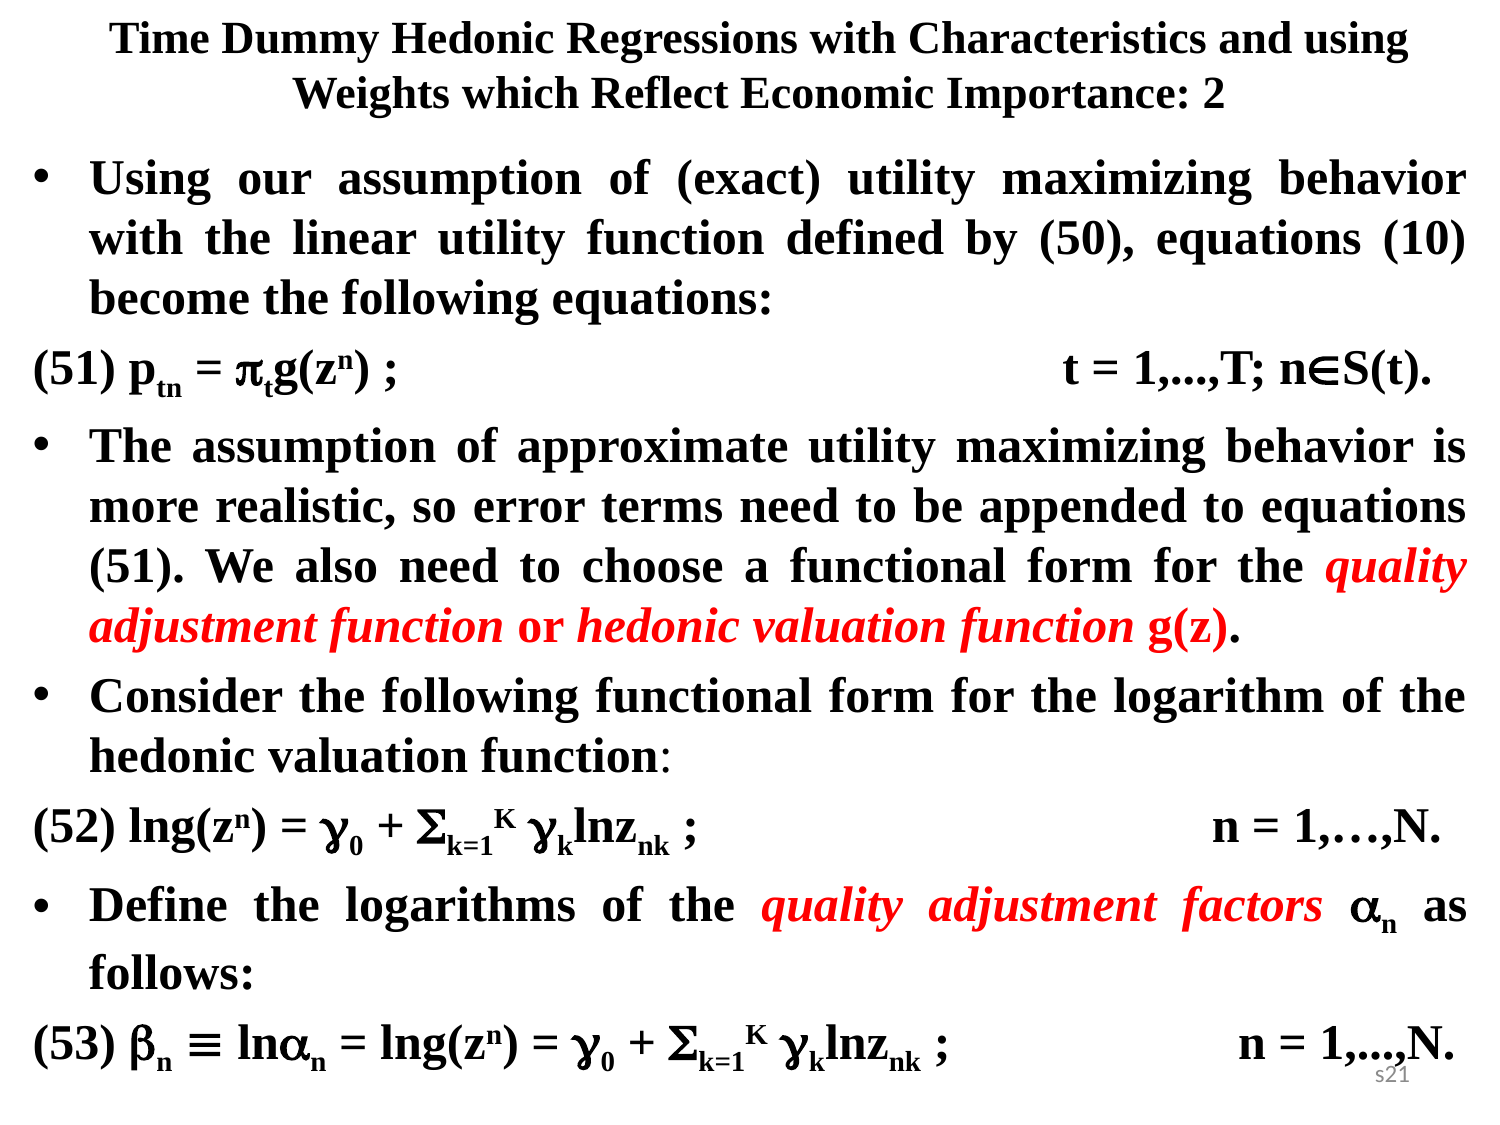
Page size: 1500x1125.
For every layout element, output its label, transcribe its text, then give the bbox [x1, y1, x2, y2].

title Time Dummy Hedonic Regressions with Characteristics and using Weights which Reflect Economic Importance: 2 [17, 0, 1500, 126]
list Using our assumption of (exact) utility maximizing behavior with the linear utility function defined by (50), equations (10) become the following equations: (51) ptn = tg(zn) ; t = 1,...,T; nS(t). The assumption of approximate utility maximizing behavior is more realistic, so error terms need to be appended to equations (51). We also need to choose a functional form for the quality adjustment function or hedonic valuation function g(z). Consider the following functional form for the logarithm of the hedonic valuation function: (52) lng(zn) = 0 + k=1K klnznk ; n = 1,…,N. Define the logarithms of the quality adjustment factors n as follows: (53) n  lnn = lng(zn) = 0 + k=1K klnznk ; n = 1,...,N. [17, 137, 1483, 1106]
slide_number s21 [1074, 1042, 1425, 1103]
